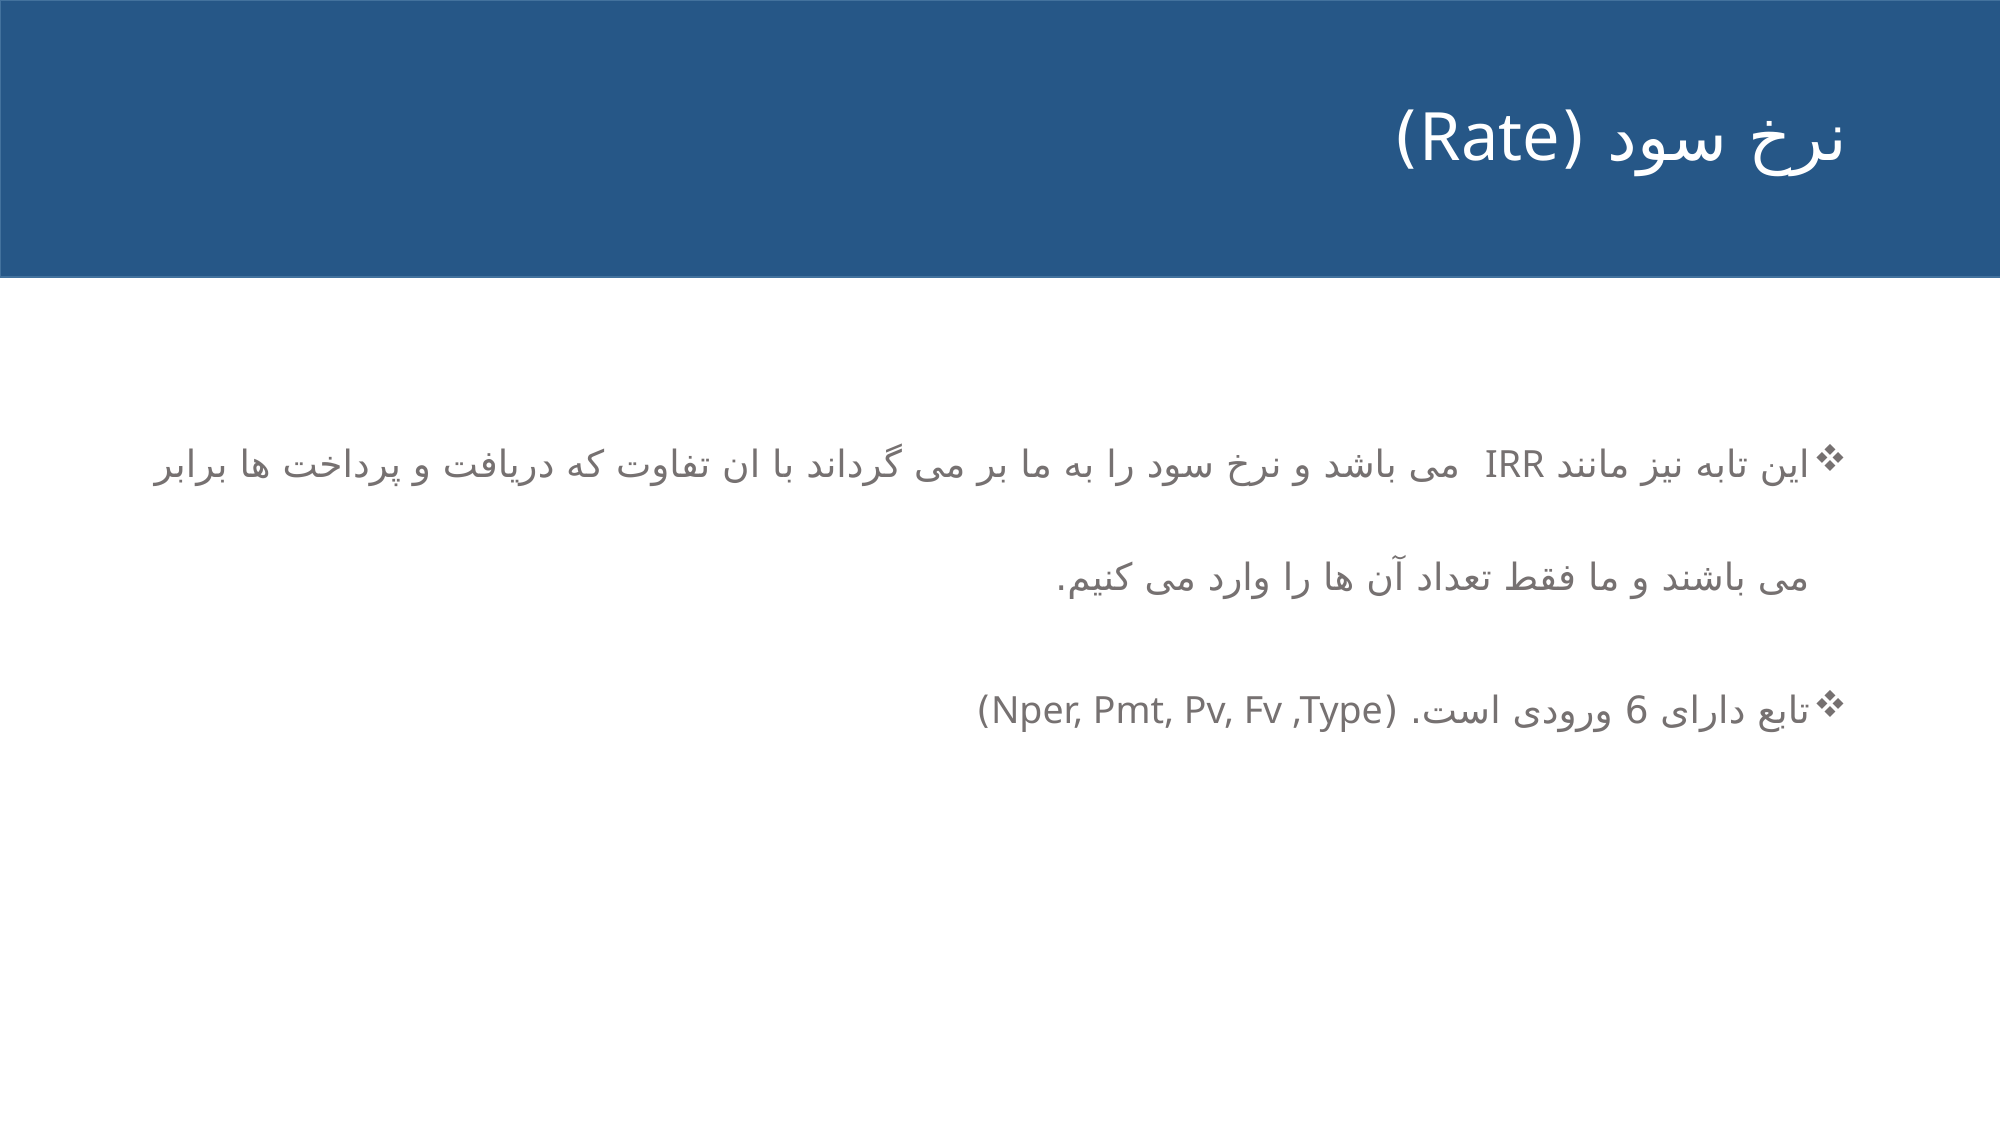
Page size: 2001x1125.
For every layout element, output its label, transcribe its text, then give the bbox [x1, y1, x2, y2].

text_box [0, 0, 2000, 278]
title نرخ سود (Rate) [137, 29, 1863, 248]
list این تابه نیز مانند IRR می باشد و نرخ سود را به ما بر می گرداند با ان تفاوت که دریافت و پرداخت ها برابر می باشند و ما فقط تعداد آن ها را وارد می کنیم. تابع دارای 6 ورودی است. (Nper, Pmt, Pv, Fv ,Type) [137, 299, 1863, 1014]
